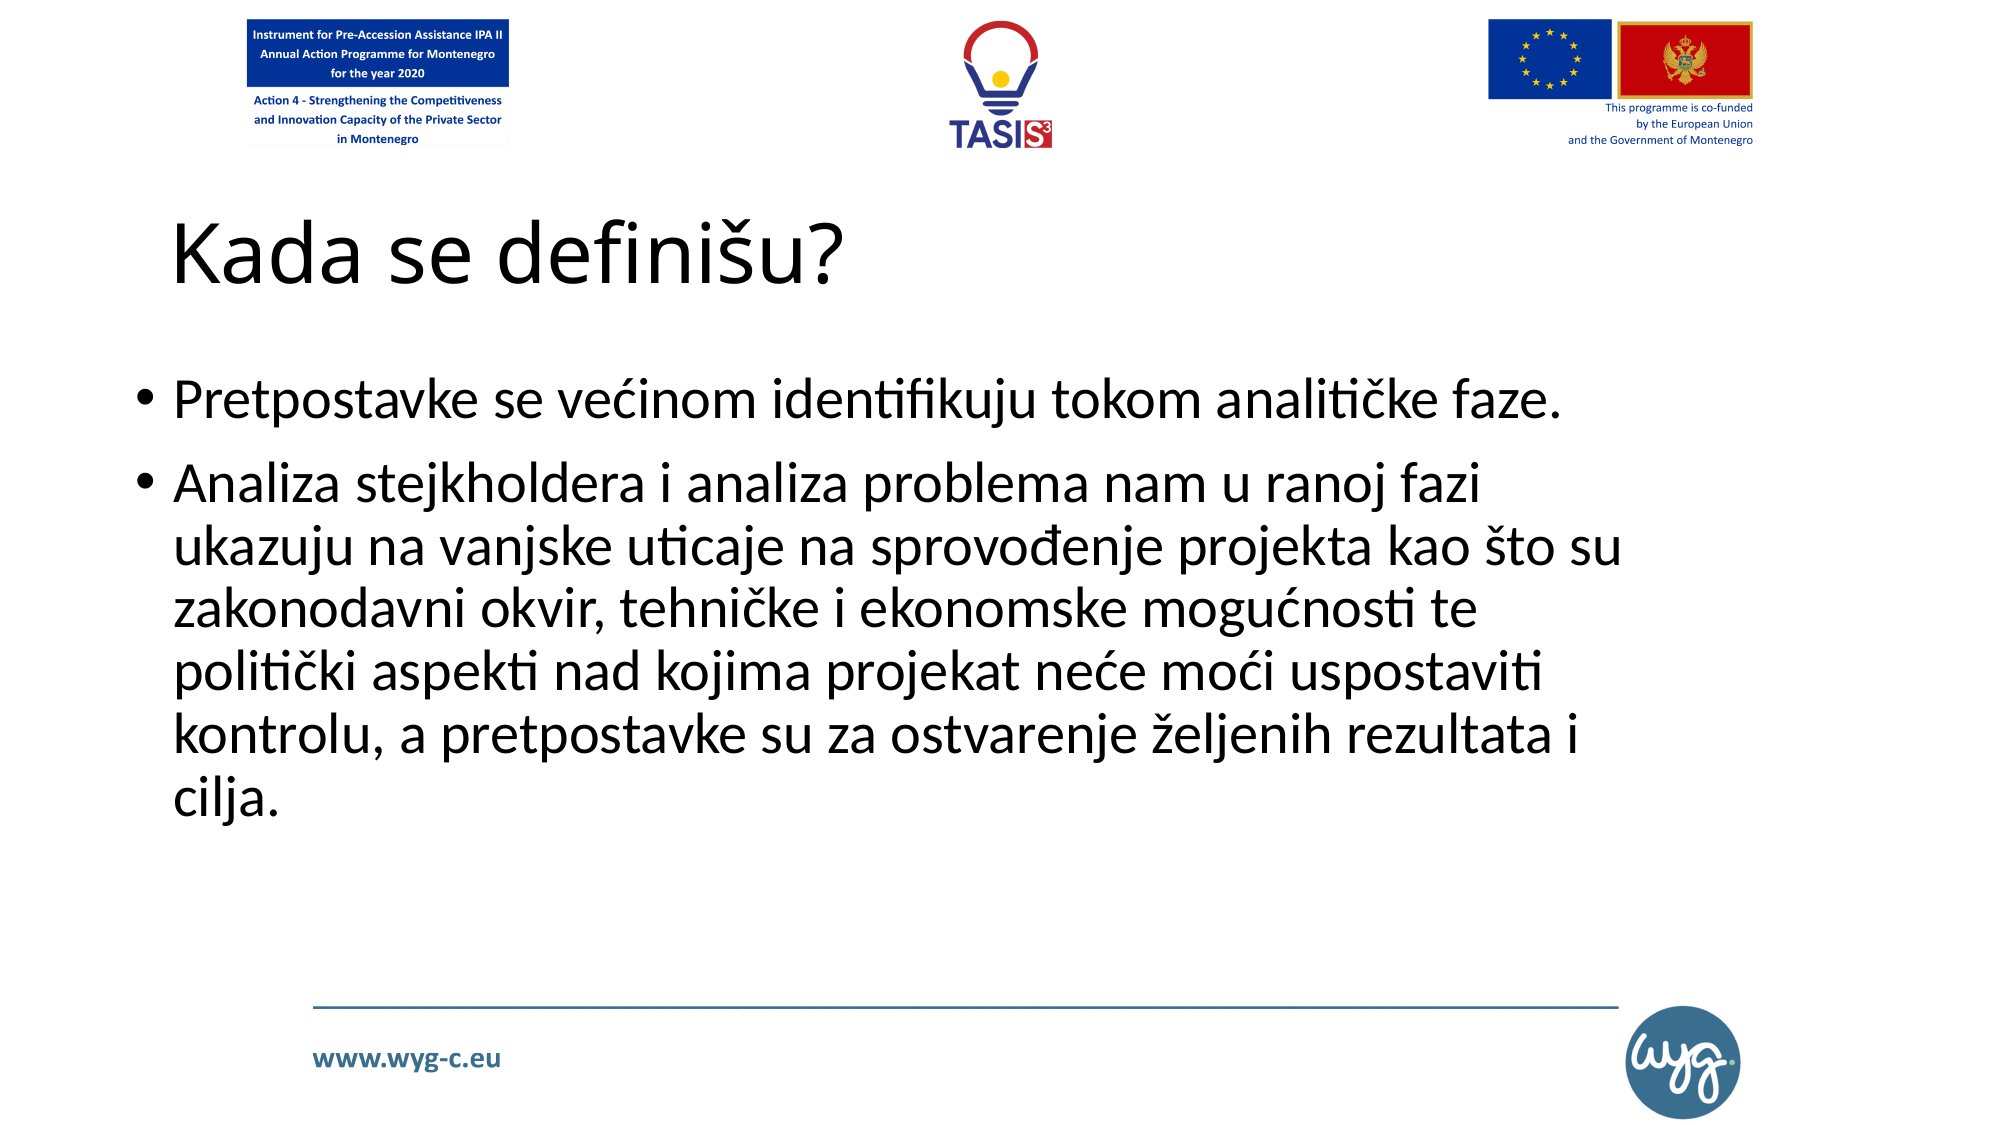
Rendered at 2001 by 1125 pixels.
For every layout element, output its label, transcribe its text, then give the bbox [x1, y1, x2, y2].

title Kada se definišu? [154, 203, 1514, 310]
picture [246, 19, 1753, 149]
picture [312, 1000, 1743, 1125]
list Pretpostavke se većinom identifikuju tokom analitičke faze. Analiza stejkholdera i analiza problema nam u ranoj fazi ukazuju na vanjske uticaje na sprovođenje projekta kao što su zakonodavni okvir, tehničke i ekonomske mogućnosti te politički aspekti nad kojima projekat neće moći uspostaviti kontrolu, a pretpostavke su za ostvarenje željenih rezultata i cilja. [120, 360, 1675, 1005]
